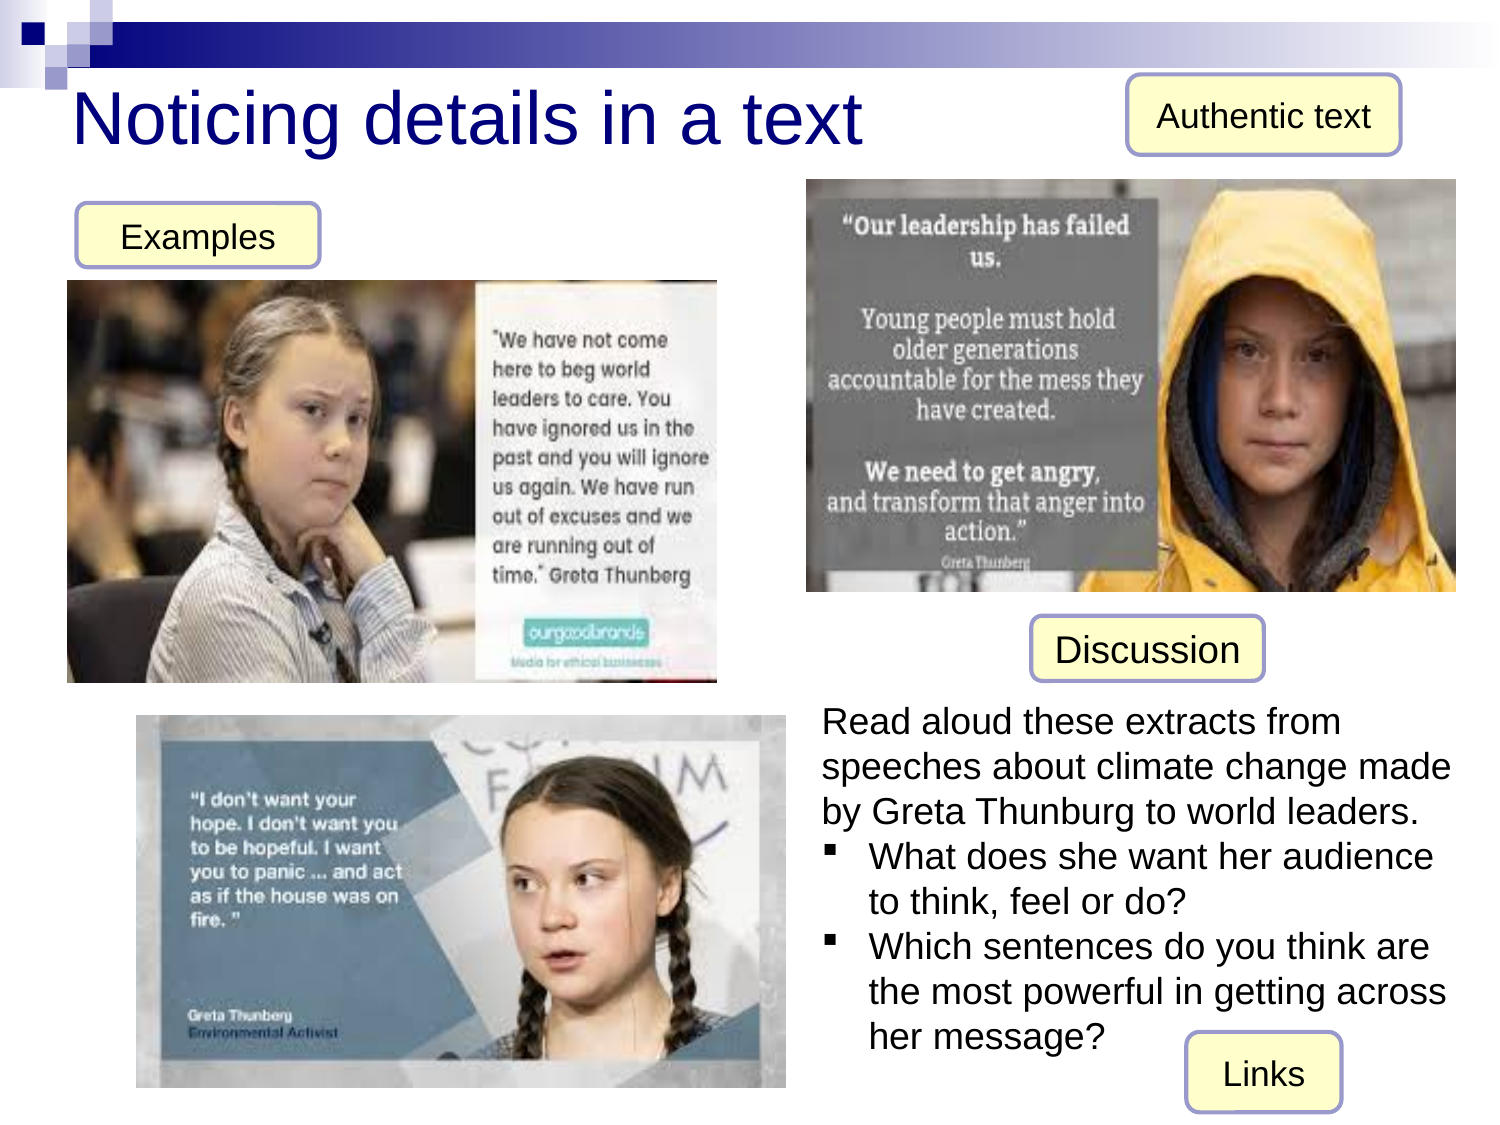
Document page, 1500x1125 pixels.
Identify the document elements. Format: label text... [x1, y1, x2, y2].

picture [135, 715, 787, 1089]
text_box Read aloud these extracts from speeches about climate change made by Greta Thunburg to world leaders. What does she want her audience to think, feel or do? Which sentences do you think are the most powerful in getting across her message? [806, 689, 1482, 1110]
text_box Examples [74, 200, 322, 270]
text_box Authentic text [1125, 72, 1403, 157]
picture [66, 280, 717, 683]
picture [805, 179, 1457, 593]
text_box Discussion [1029, 613, 1266, 684]
text_box Links [1184, 1029, 1344, 1115]
title Noticing details in a text [56, 27, 1500, 202]
